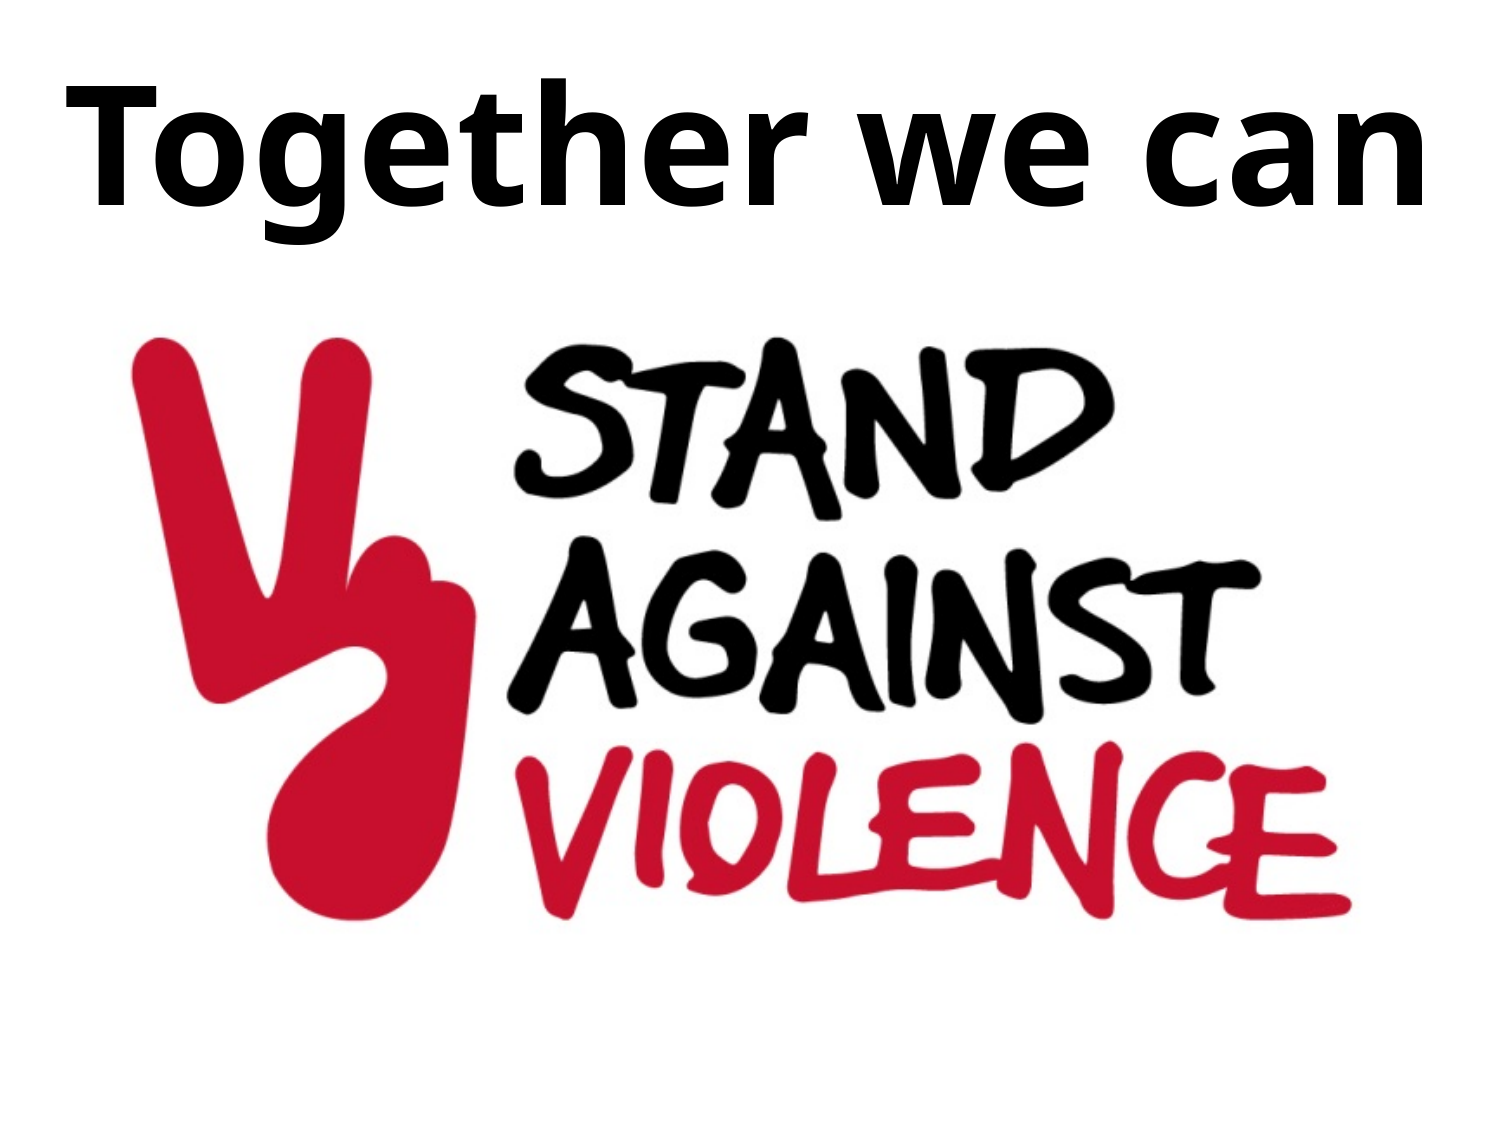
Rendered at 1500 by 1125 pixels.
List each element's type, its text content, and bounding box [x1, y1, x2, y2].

title Together we can [0, 45, 1500, 233]
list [3, 266, 1500, 1018]
